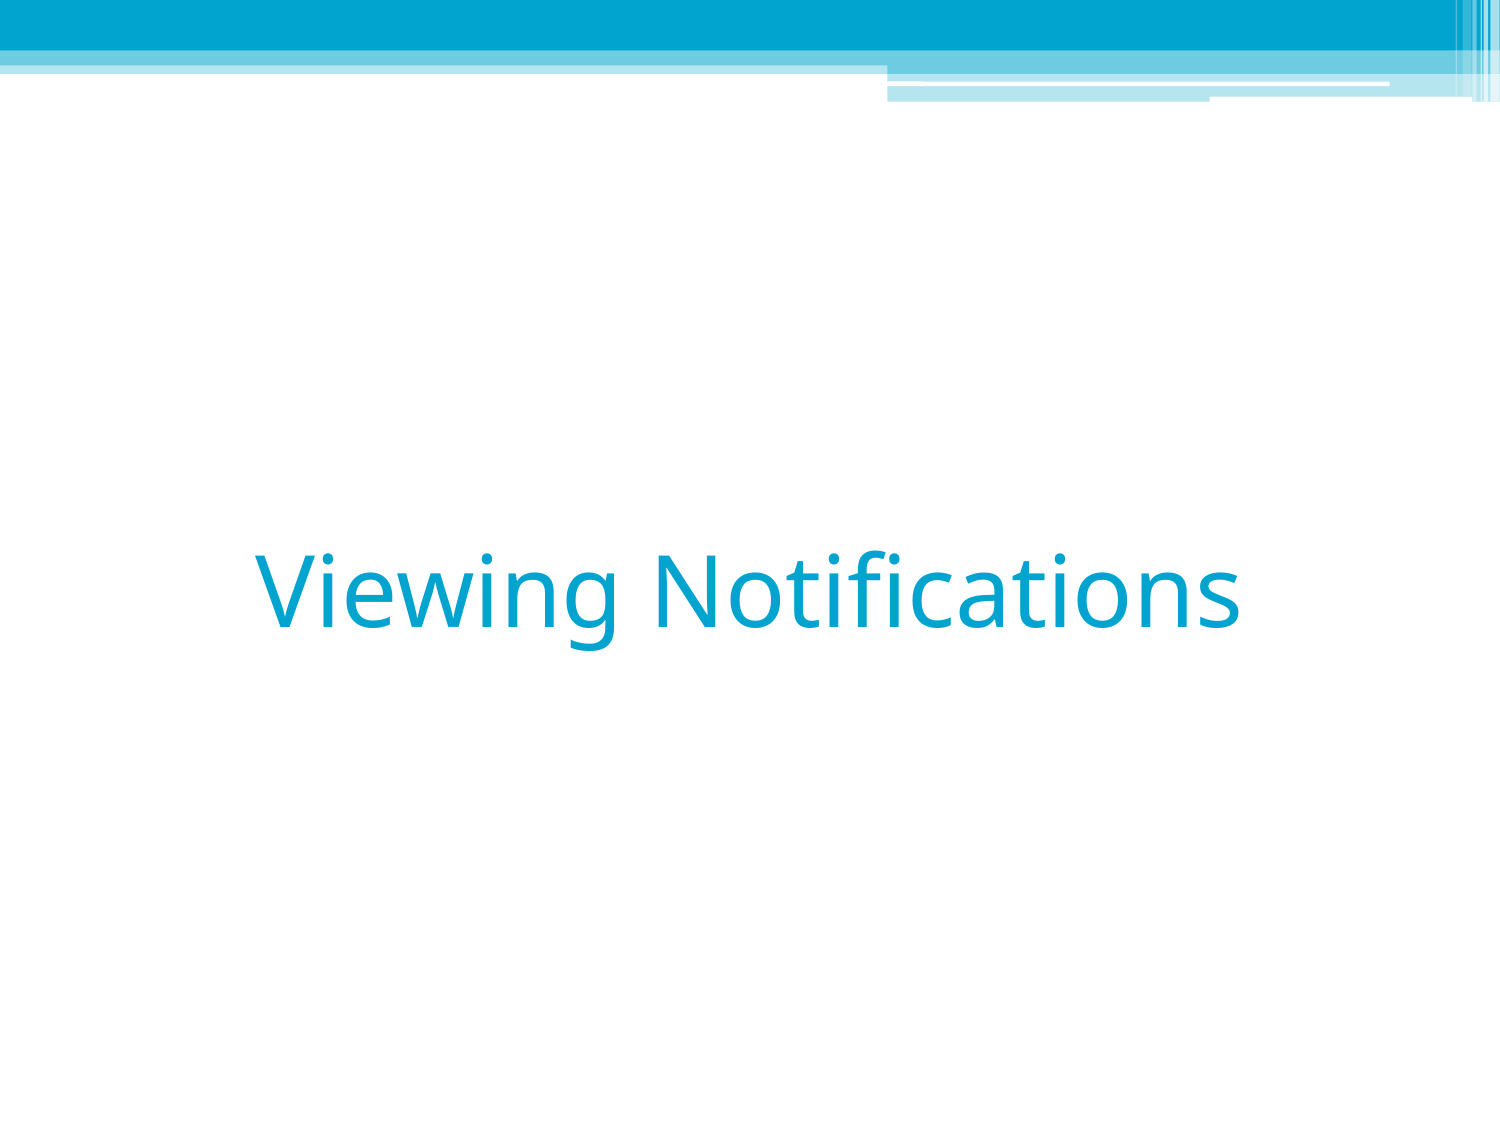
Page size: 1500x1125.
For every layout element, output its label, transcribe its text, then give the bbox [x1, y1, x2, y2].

title Viewing Notifications [75, 500, 1425, 676]
